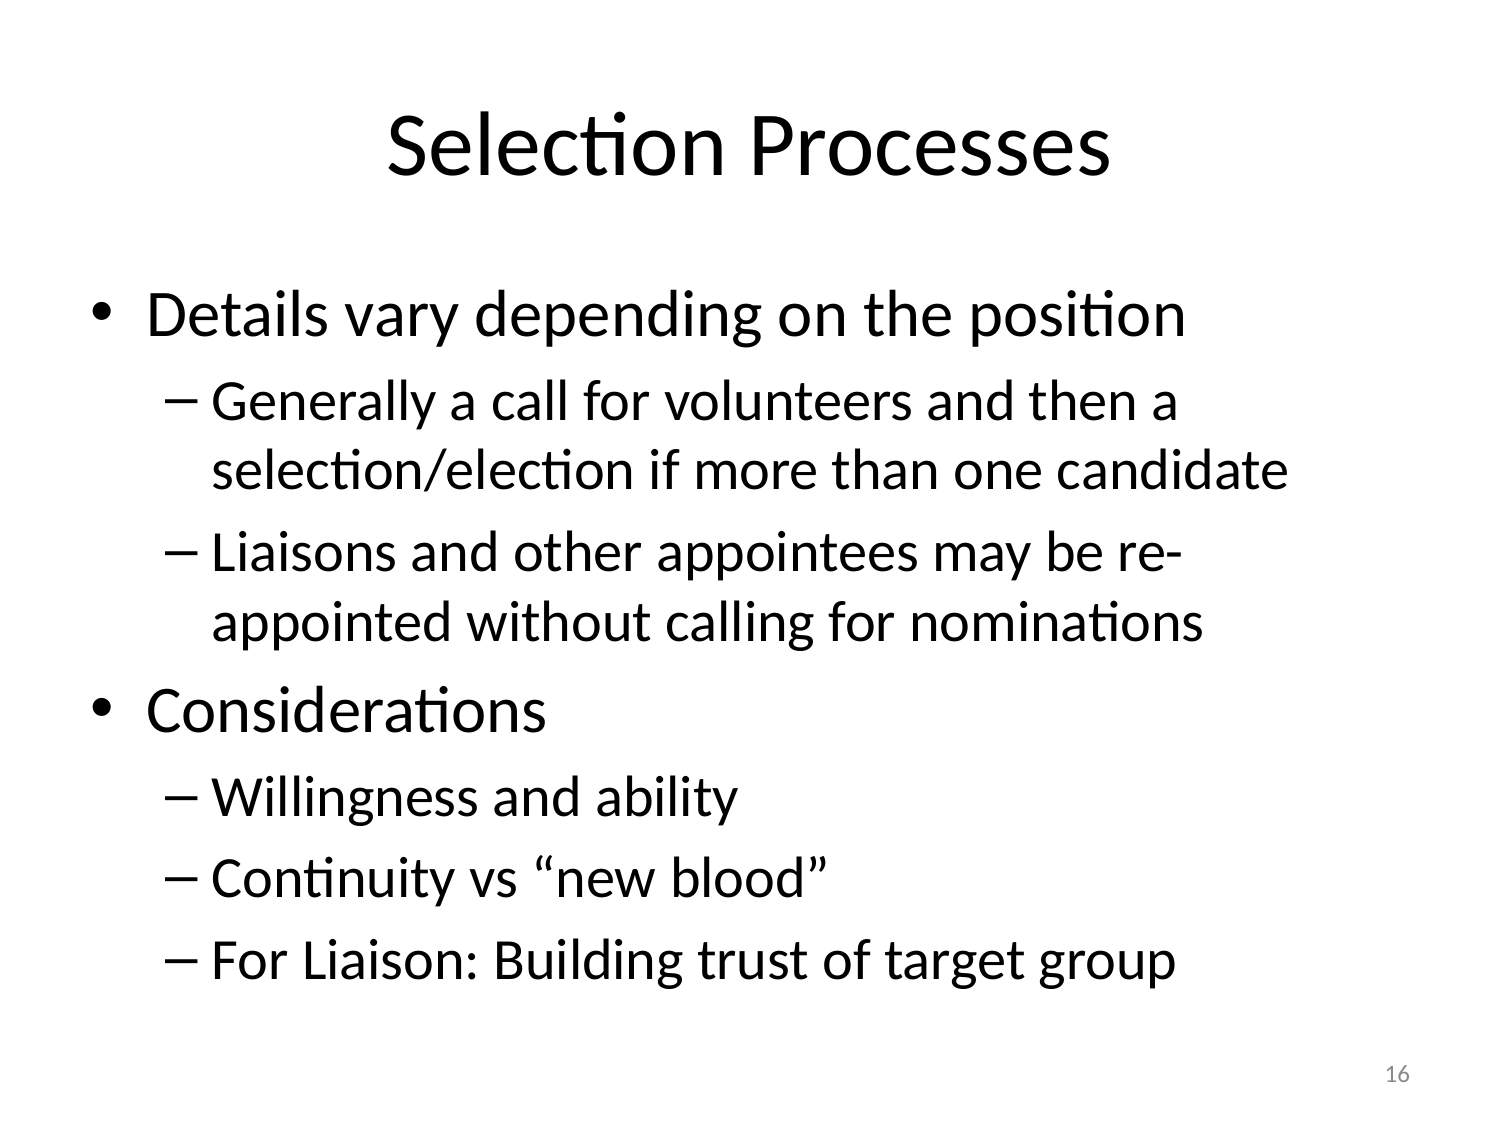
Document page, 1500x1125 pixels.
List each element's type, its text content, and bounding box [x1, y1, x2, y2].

title Selection Processes [75, 45, 1425, 233]
list Details vary depending on the position Generally a call for volunteers and then a selection/election if more than one candidate Liaisons and other appointees may be re-appointed without calling for nominations Considerations Willingness and ability Continuity vs “new blood” For Liaison: Building trust of target group [75, 262, 1425, 1005]
slide_number 16 [1074, 1042, 1425, 1103]
